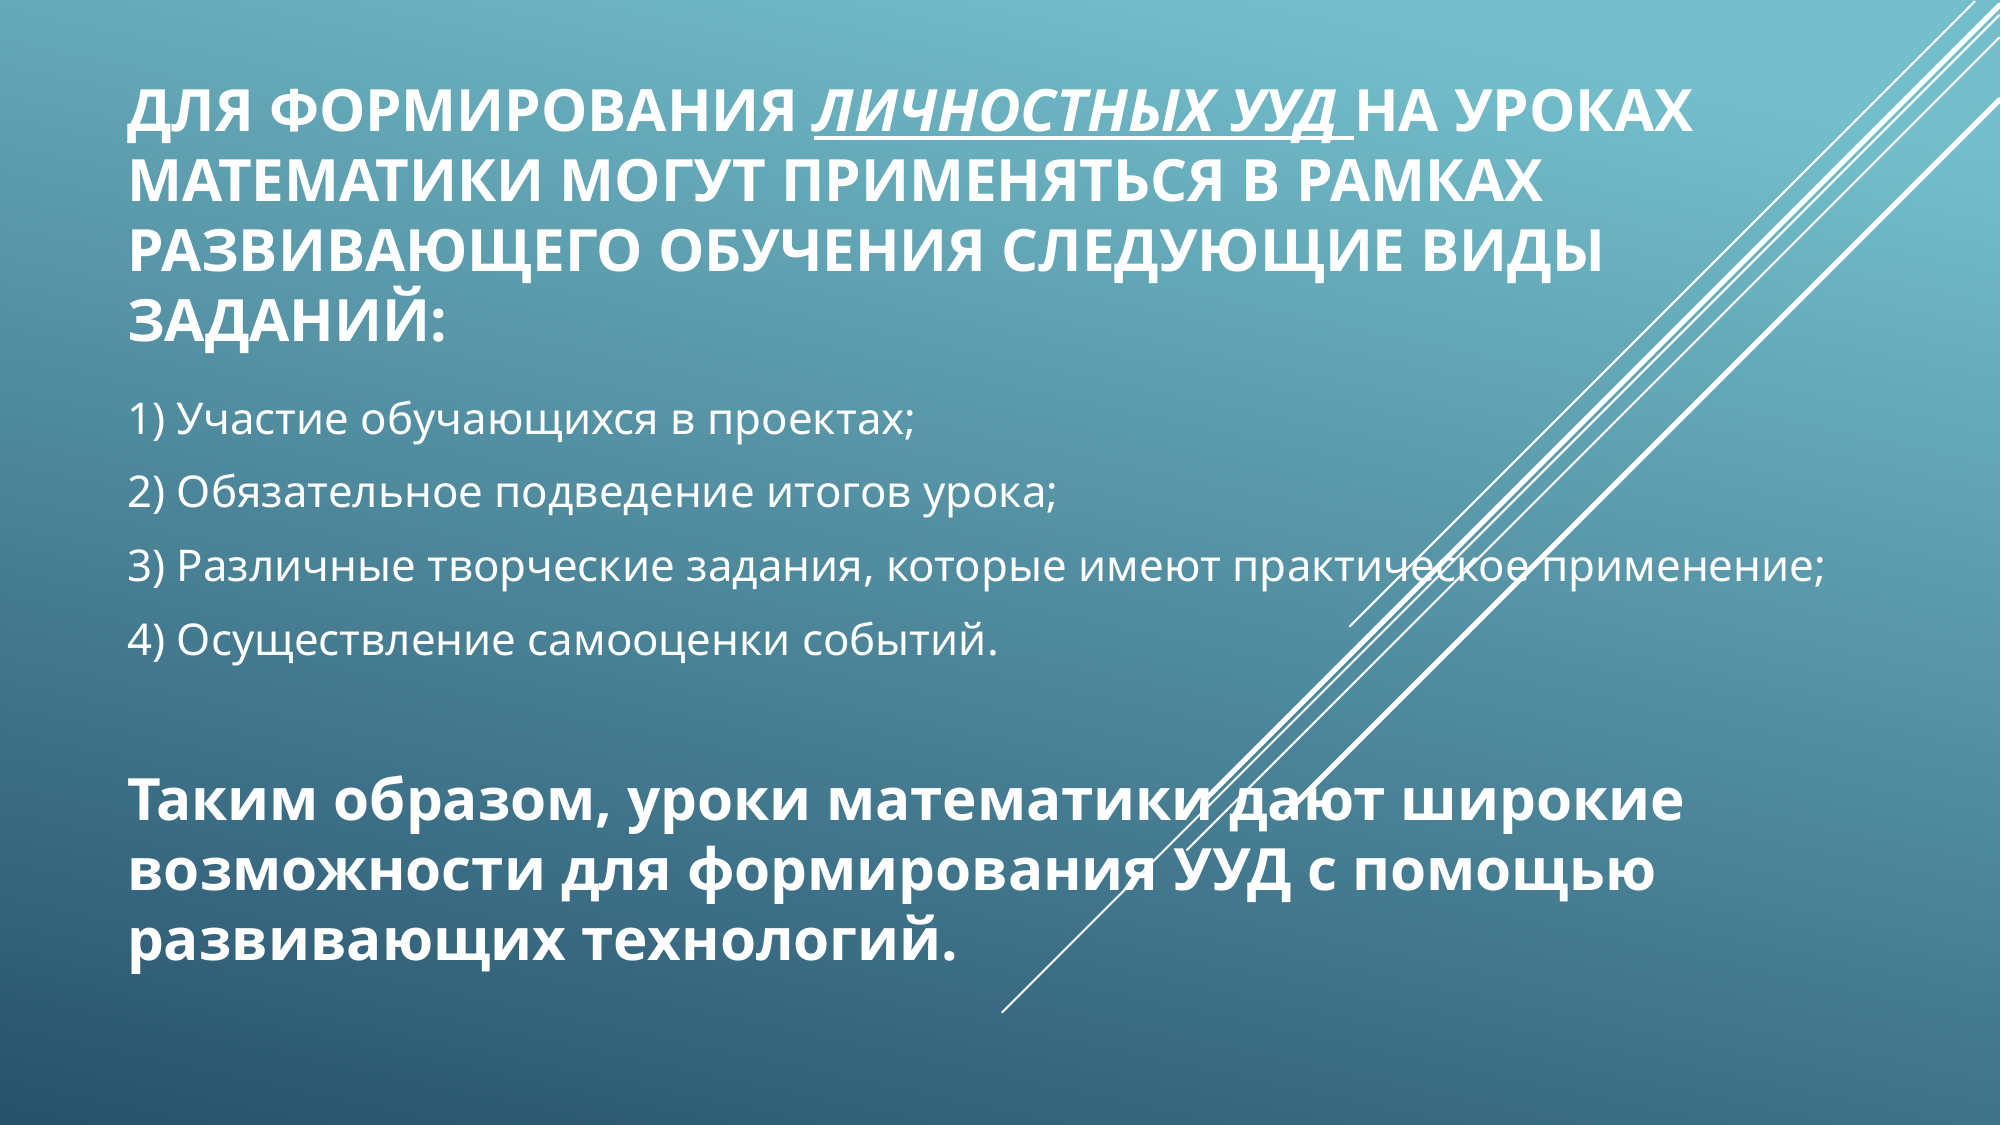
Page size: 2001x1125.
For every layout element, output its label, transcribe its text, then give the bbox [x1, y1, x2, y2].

subtitle 1) Участие обучающихся в проектах; 2) Обязательное подведение итогов урока; 3) Различные творческие задания, которые имеют практическое применение; 4) Осуществление самооценки событий. Таким образом, уроки математики дают широкие возможности для формирования УУД с помощью развивающих технологий. [112, 382, 1865, 1039]
title Для формирования личностных УУД на уроках математики могут применяться в рамках развивающего обучения следующие виды заданий: [112, 69, 1798, 361]
